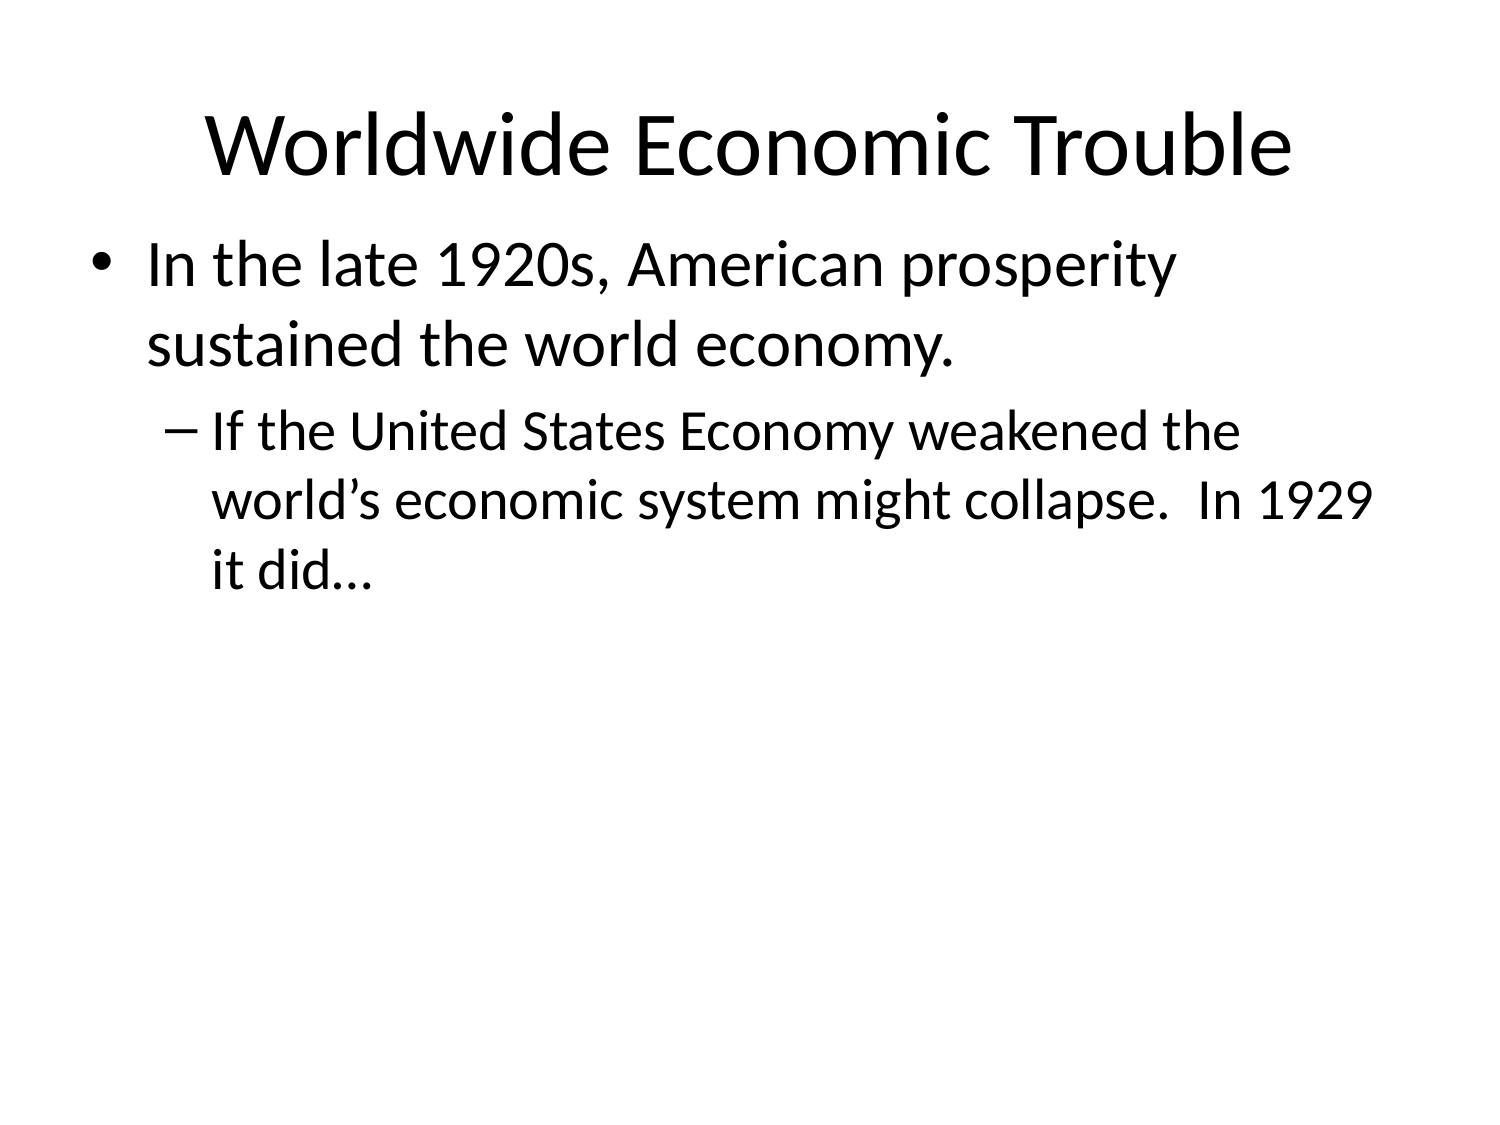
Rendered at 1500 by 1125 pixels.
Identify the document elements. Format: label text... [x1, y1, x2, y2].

title Worldwide Economic Trouble [75, 45, 1425, 212]
list In the late 1920s, American prosperity sustained the world economy. If the United States Economy weakened the world’s economic system might collapse. In 1929 it did… [75, 212, 1425, 1005]
